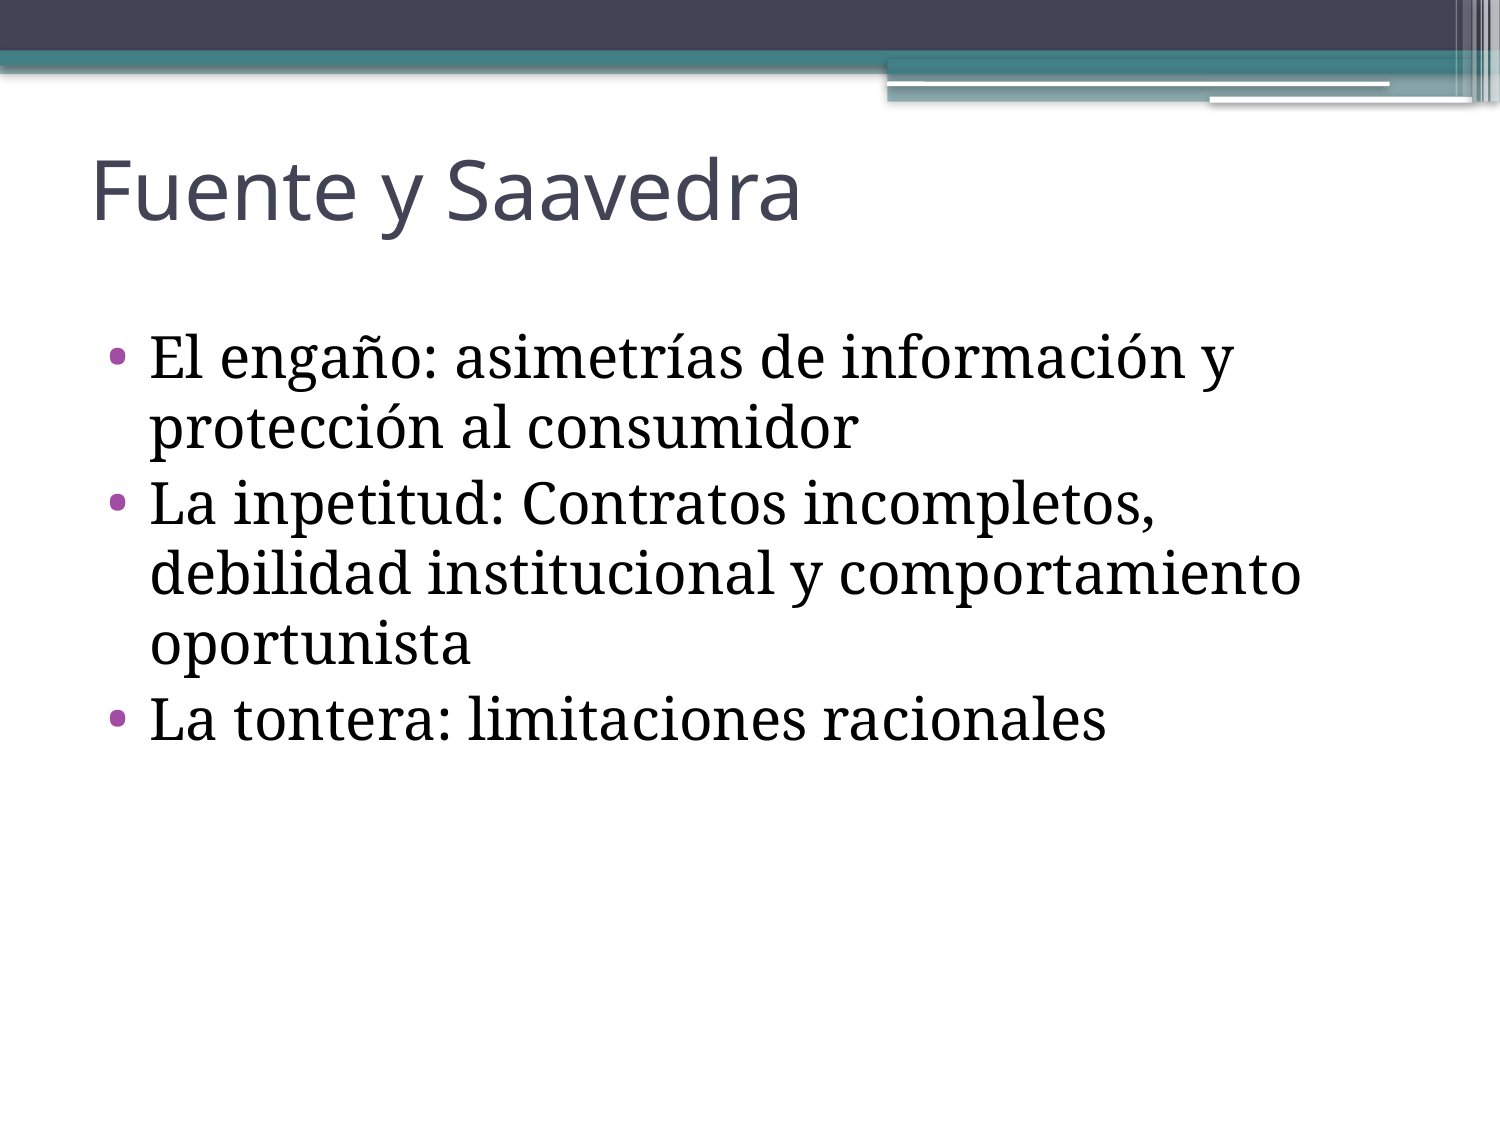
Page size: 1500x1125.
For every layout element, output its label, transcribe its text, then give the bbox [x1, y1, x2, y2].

list El engaño: asimetrías de información y protección al consumidor La inpetitud: Contratos incompletos, debilidad institucional y comportamiento oportunista La tontera: limitaciones racionales [75, 312, 1425, 1022]
title Fuente y Saavedra [75, 99, 1425, 275]
